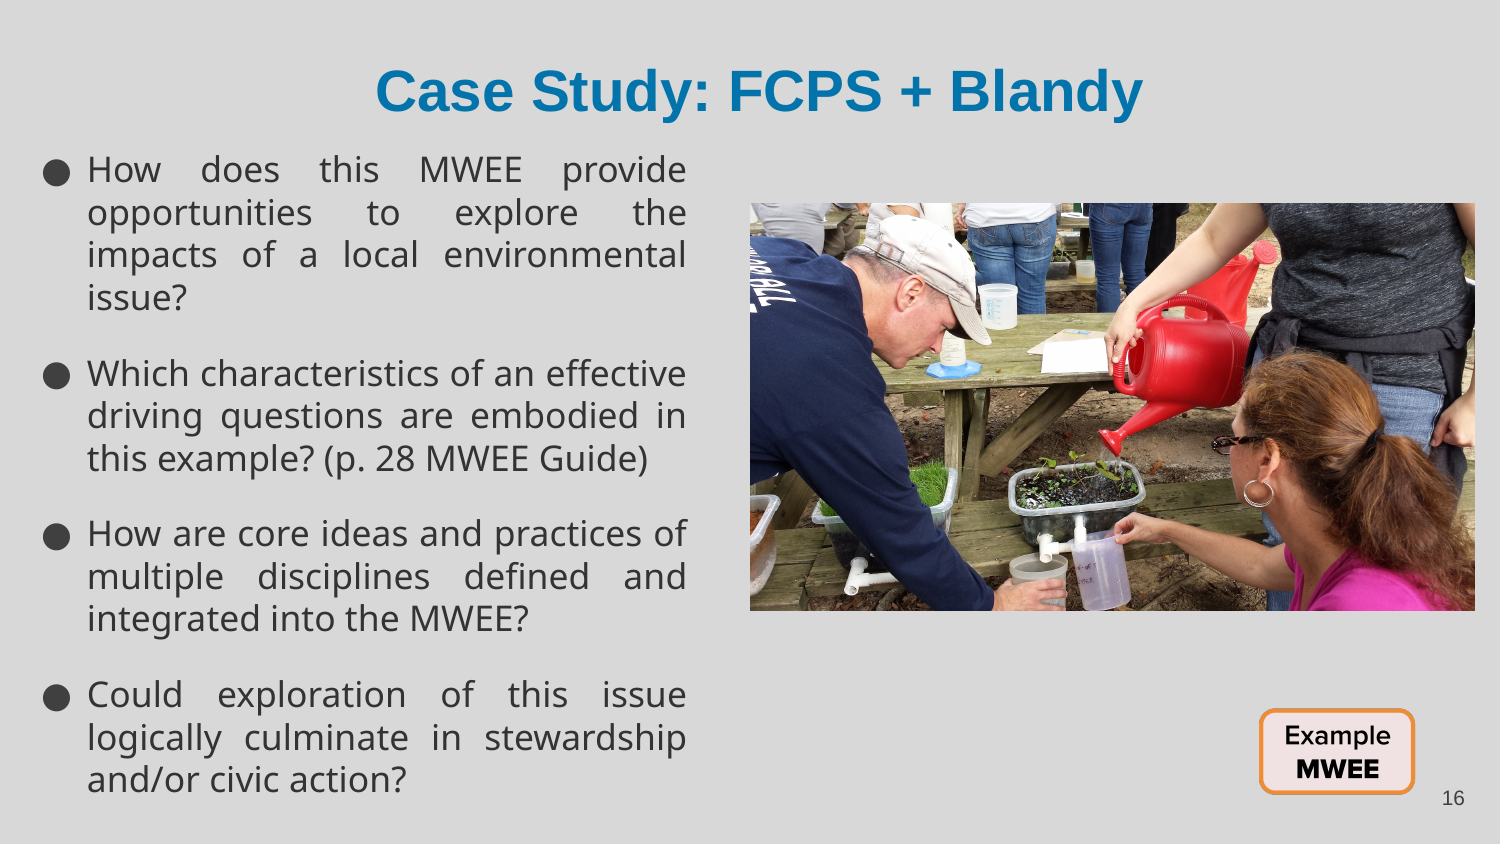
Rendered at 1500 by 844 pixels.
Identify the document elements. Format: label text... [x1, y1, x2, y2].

picture [1253, 704, 1421, 799]
list How does this MWEE provide opportunities to explore the impacts of a local environmental issue? Which characteristics of an effective driving questions are embodied in this example? (p. 28 MWEE Guide) How are core ideas and practices of multiple disciplines defined and integrated into the MWEE? Could exploration of this issue logically culminate in stewardship and/or civic action? [24, 132, 703, 832]
title Case Study: FCPS + Blandy [51, 38, 1470, 133]
picture [749, 203, 1476, 611]
slide_number ‹#› [1389, 764, 1480, 830]
